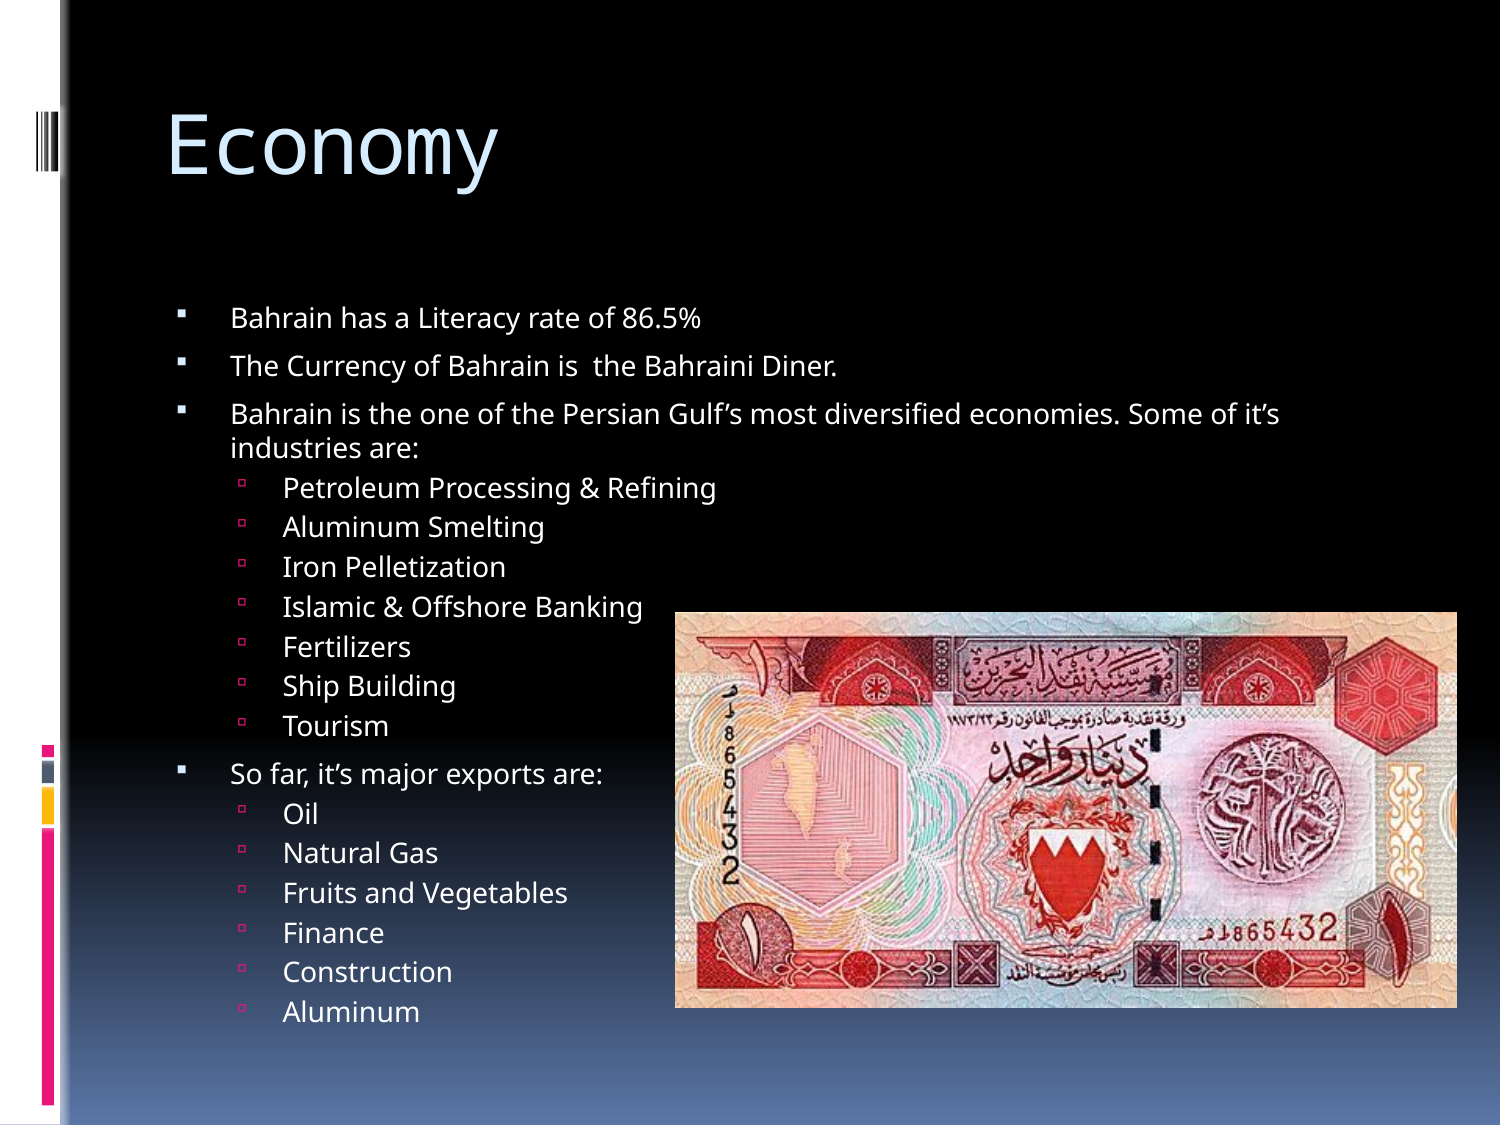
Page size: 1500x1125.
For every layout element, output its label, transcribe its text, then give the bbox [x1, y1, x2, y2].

list Bahrain has a Literacy rate of 86.5% The Currency of Bahrain is the Bahraini Diner. Bahrain is the one of the Persian Gulf’s most diversified economies. Some of it’s industries are: Petroleum Processing & Refining Aluminum Smelting Iron Pelletization Islamic & Offshore Banking Fertilizers Ship Building Tourism So far, it’s major exports are: Oil Natural Gas Fruits and Vegetables Finance Construction Aluminum [150, 292, 1425, 1043]
title Economy [150, 83, 1425, 234]
picture [674, 611, 1457, 1009]
